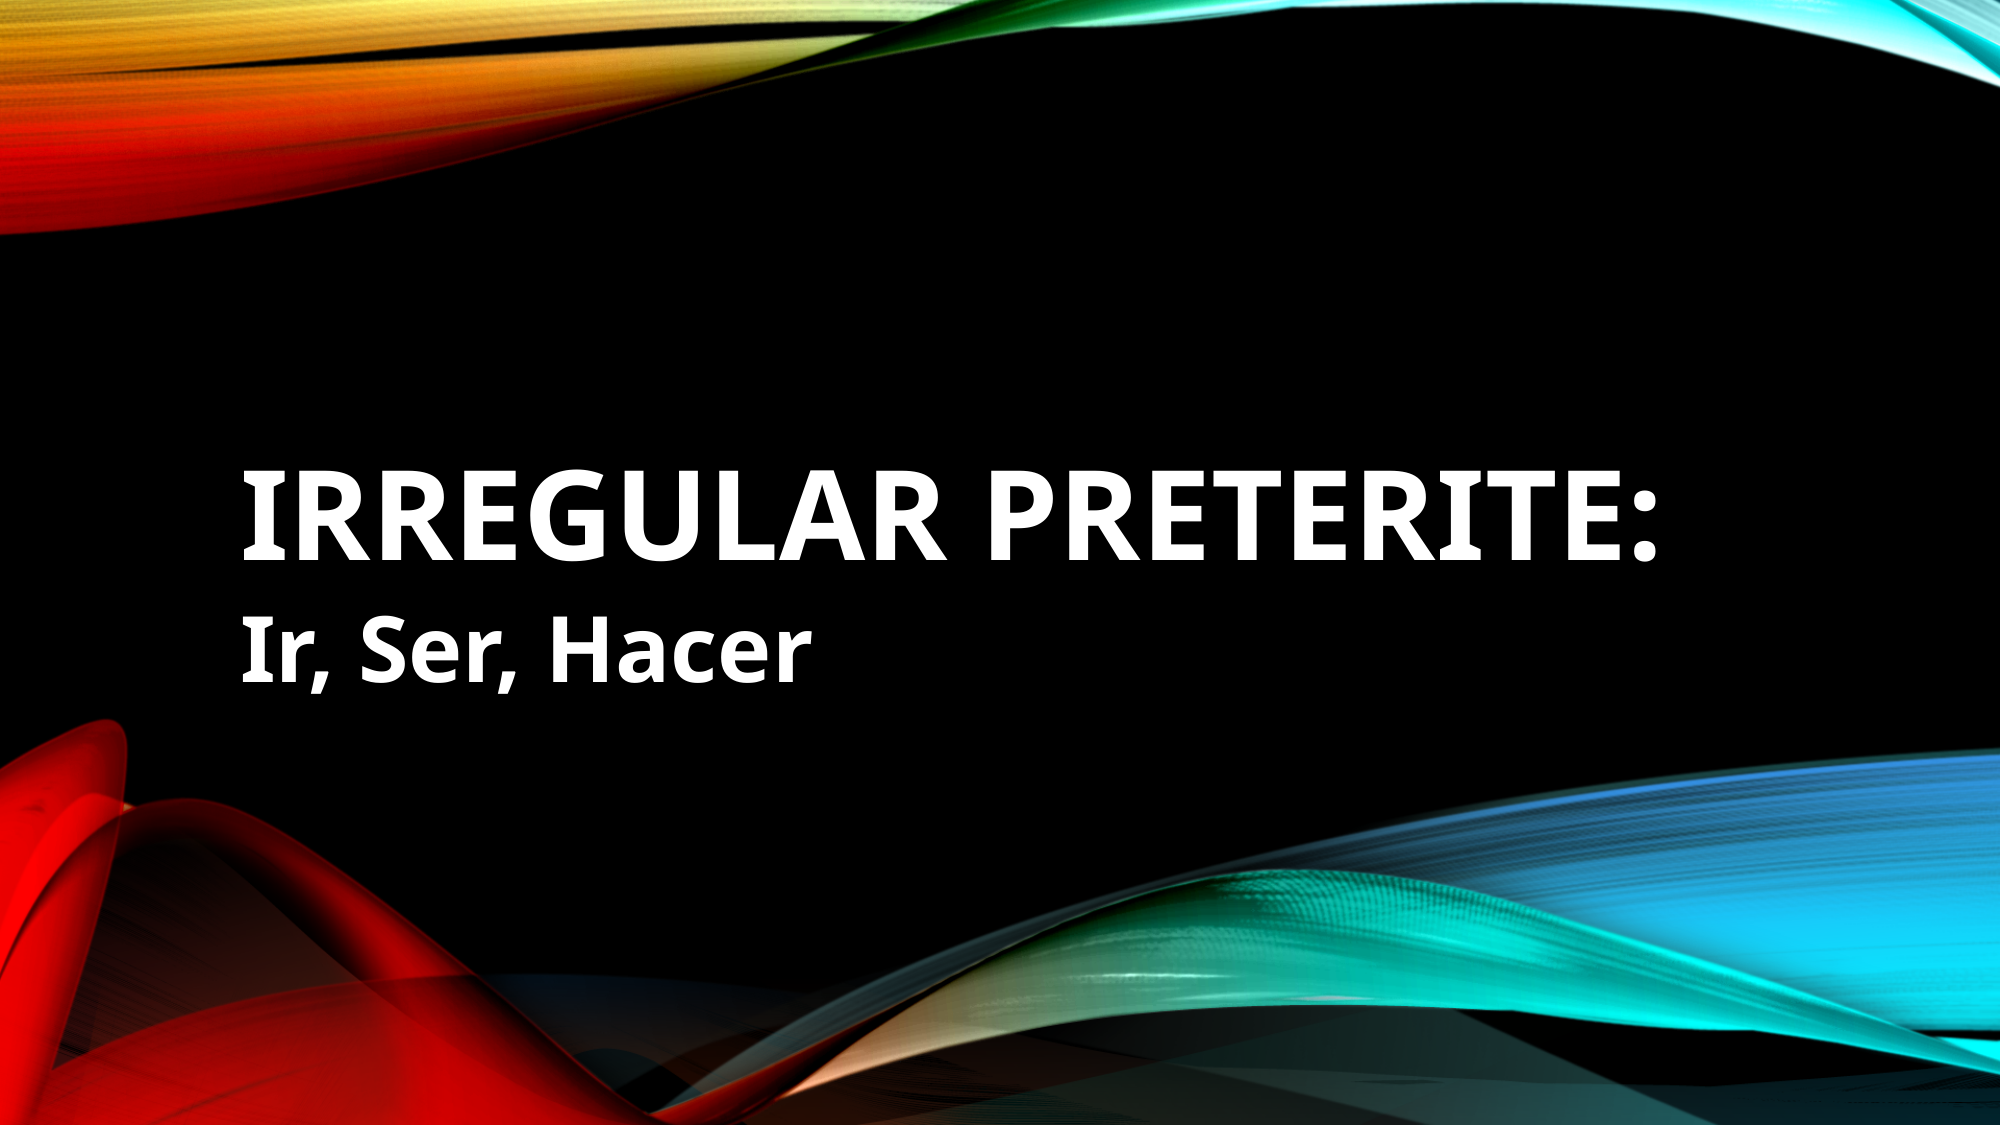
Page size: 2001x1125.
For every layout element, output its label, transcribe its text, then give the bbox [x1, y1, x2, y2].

picture [0, 717, 2000, 1125]
picture [0, 0, 2000, 237]
title Irregular preterite: [225, 295, 1775, 595]
subtitle Ir, Ser, Hacer [225, 595, 1775, 709]
